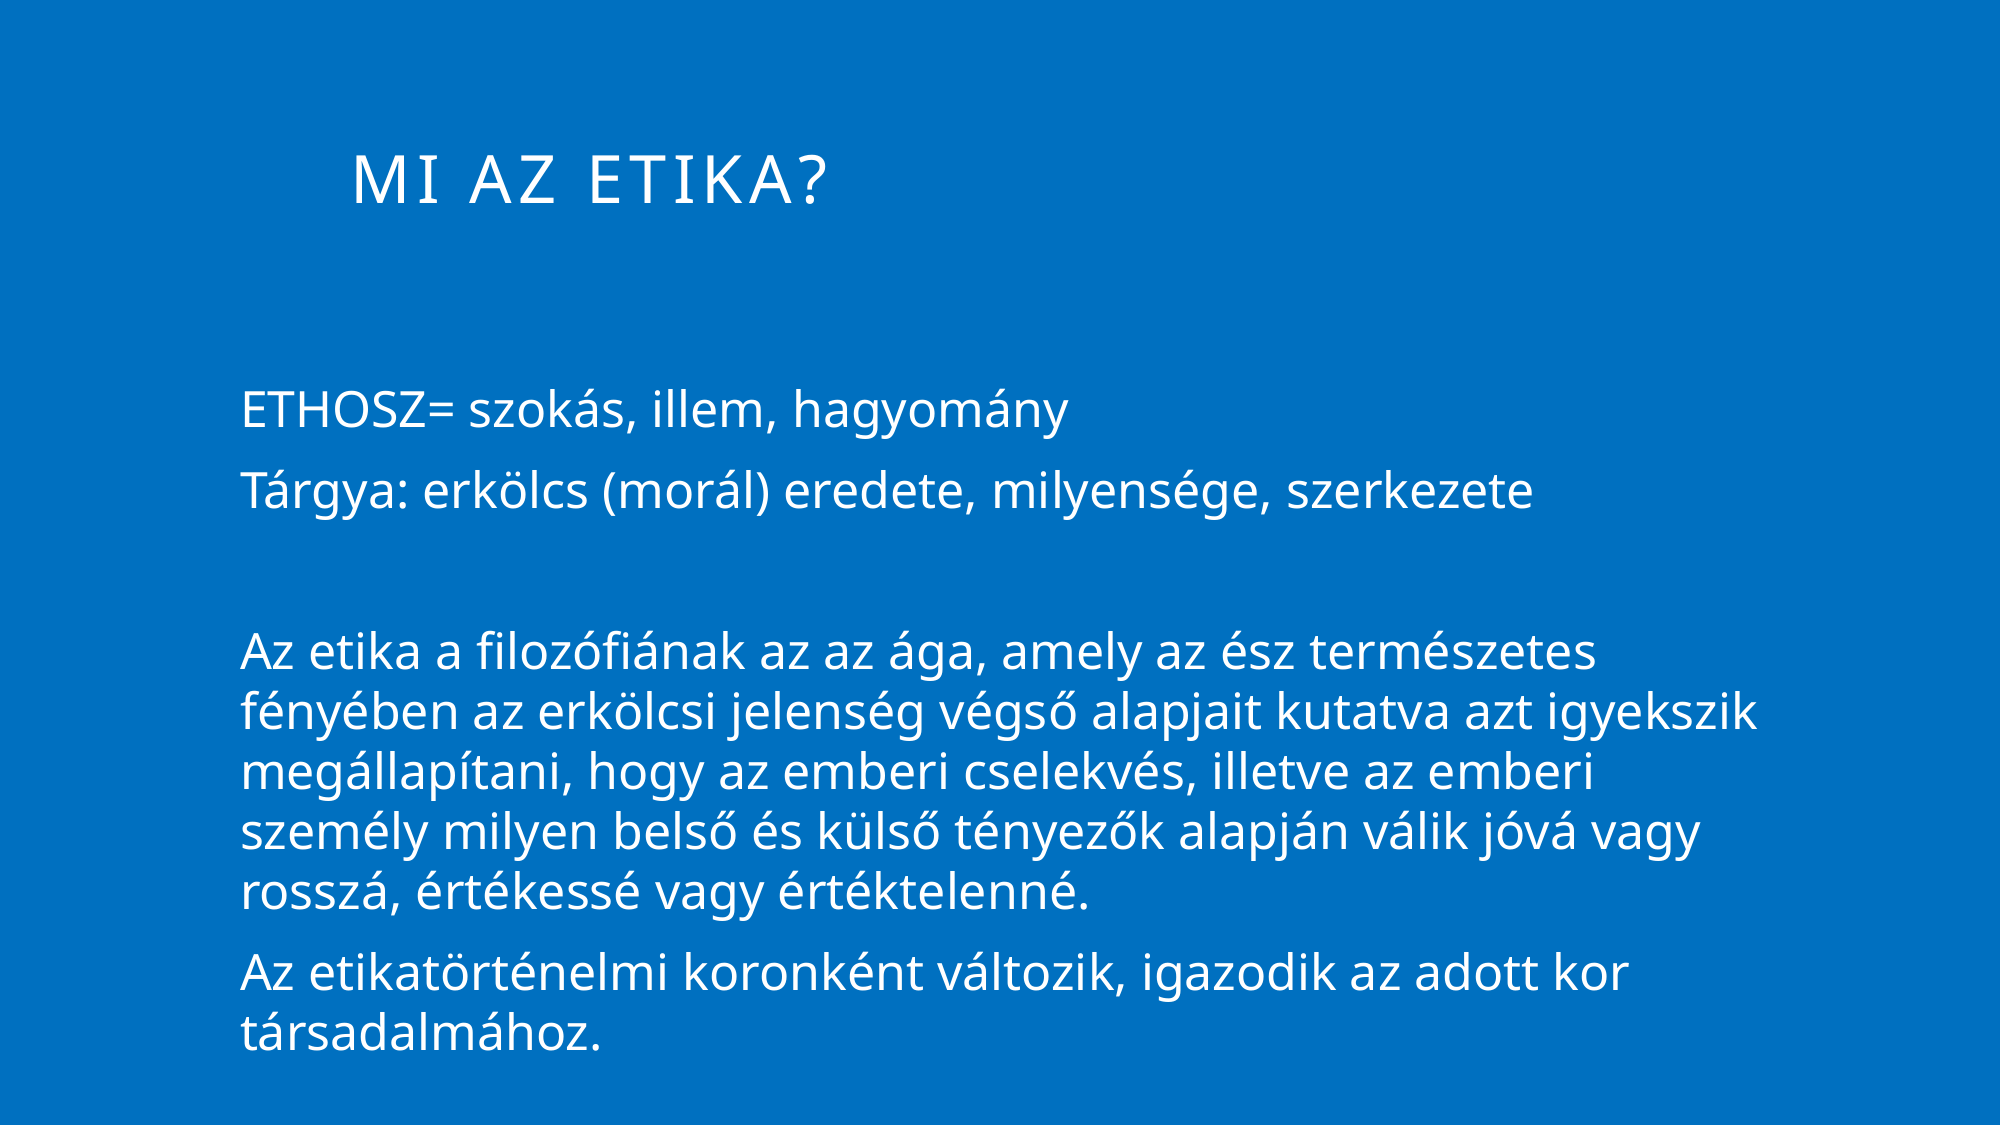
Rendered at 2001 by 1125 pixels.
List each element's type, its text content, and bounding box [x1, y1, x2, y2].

title Mi az etika? [335, 0, 1892, 225]
list ETHOSZ= szokás, illem, hagyomány Tárgya: erkölcs (morál) eredete, milyensége, szerkezete Az etika a filozófiának az az ága, amely az ész természetes fényében az erkölcsi jelenség végső alapjait kutatva azt igyekszik megállapítani, hogy az emberi cselekvés, illetve az emberi személy milyen belső és külső tényezők alapján válik jóvá vagy rosszá, értékessé vagy értéktelenné. Az etikatörténelmi koronként változik, igazodik az adott kor társadalmához. [225, 369, 1782, 1013]
